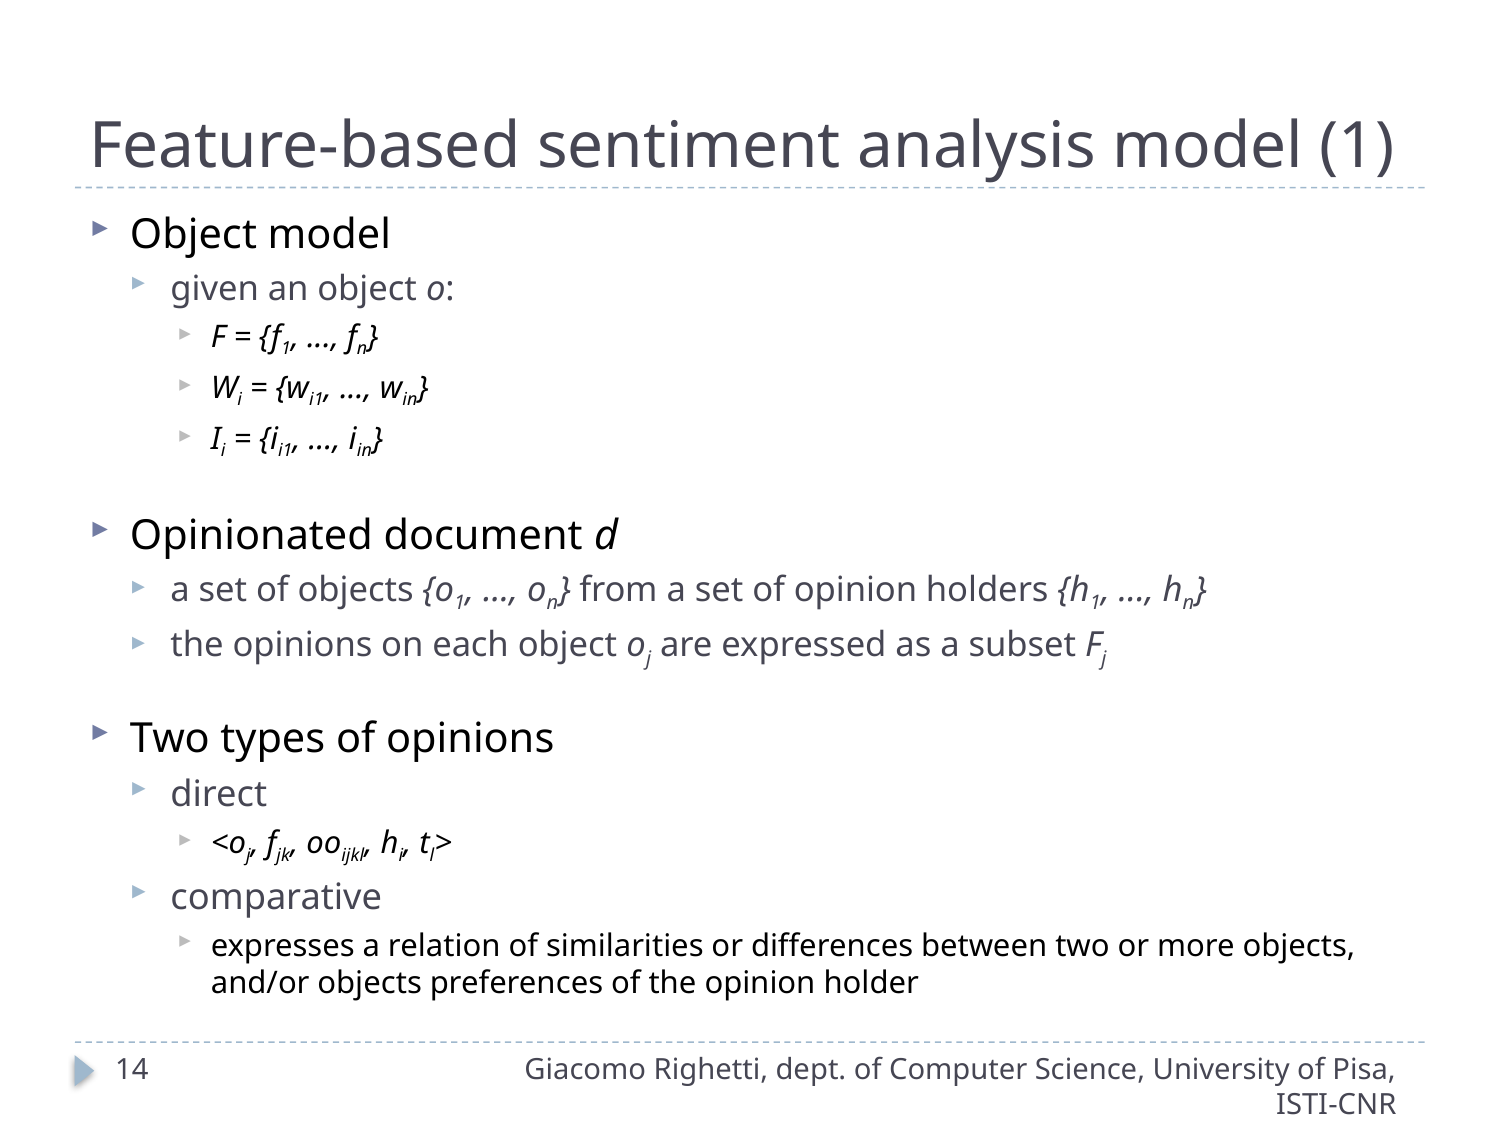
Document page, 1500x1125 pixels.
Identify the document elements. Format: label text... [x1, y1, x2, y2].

footer Giacomo Righetti, dept. of Computer Science, University of Pisa, ISTI-CNR [475, 1042, 1412, 1125]
title Feature-based sentiment analysis model (1) [75, 24, 1425, 188]
list Object model given an object o: F = {f1, ..., fn} Wi = {wi1, ..., win} Ii = {ii1, ..., iin} Opinionated document d a set of objects {o1, ..., on} from a set of opinion holders {h1, ..., hn} the opinions on each object oj are expressed as a subset Fj Two types of opinions direct <oj, fjk, ooijkl, hi, tl> comparative expresses a relation of similarities or differences between two or more objects, and/or objects preferences of the opinion holder [75, 200, 1425, 1010]
slide_number 14 [100, 1042, 426, 1103]
